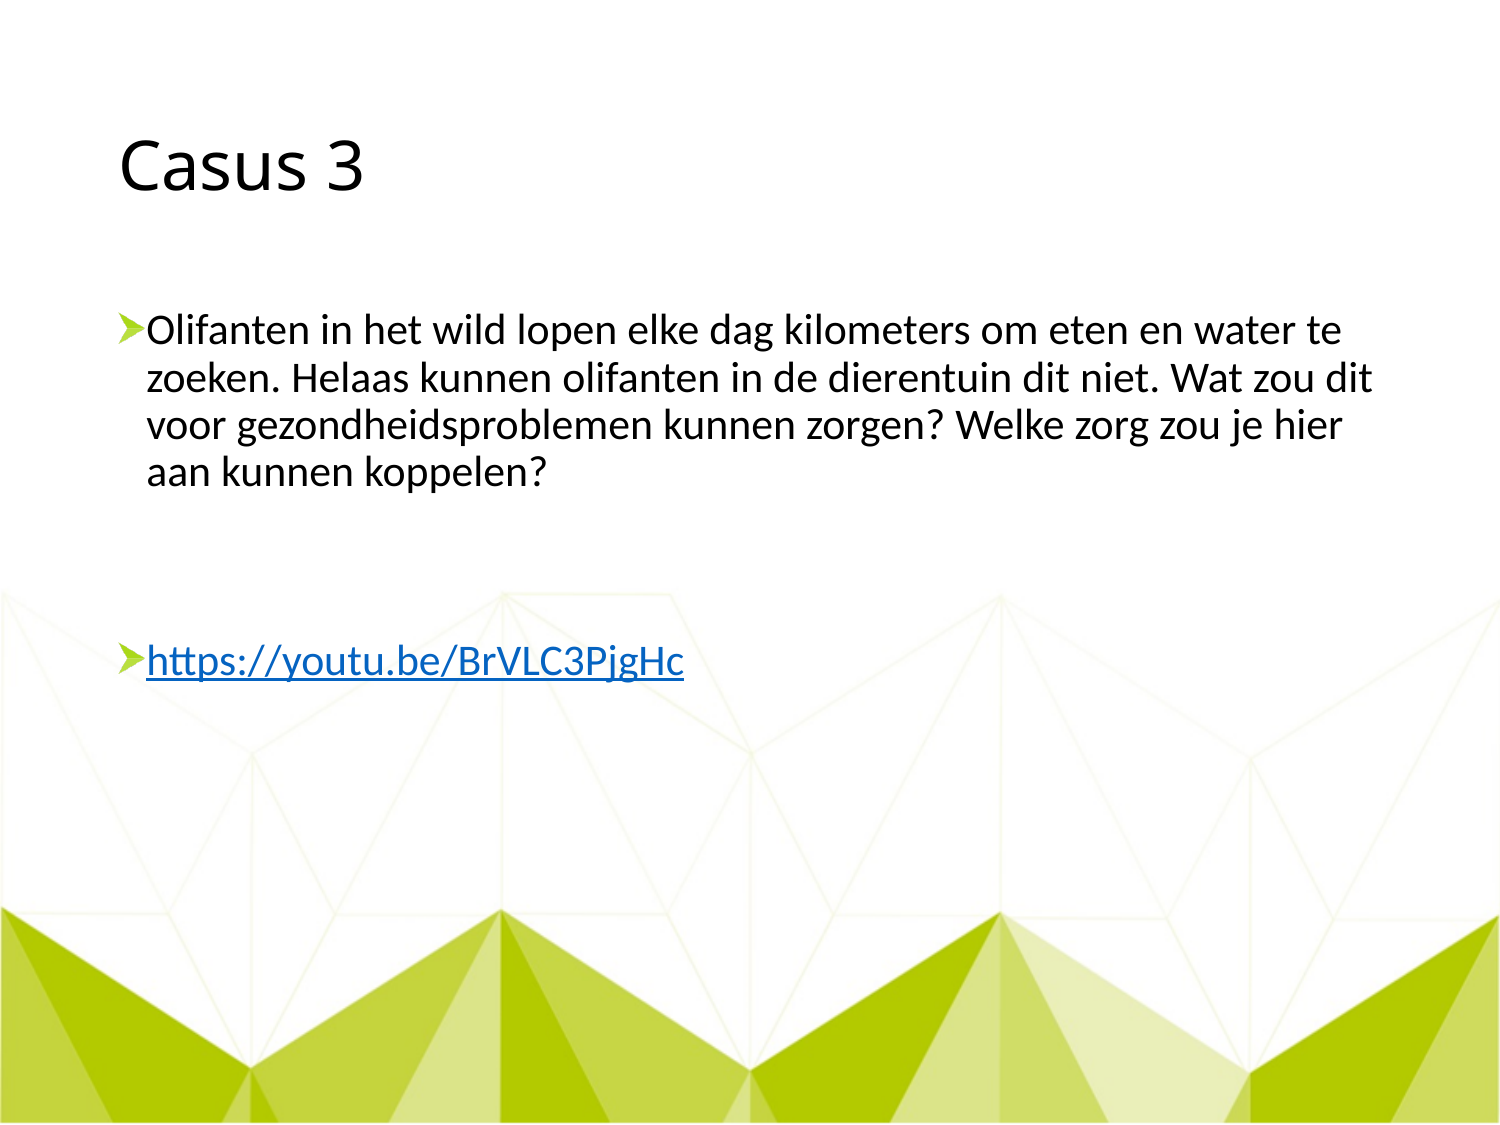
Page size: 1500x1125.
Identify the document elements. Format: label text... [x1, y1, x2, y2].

picture [0, 0, 1500, 1125]
list Olifanten in het wild lopen elke dag kilometers om eten en water te zoeken. Helaas kunnen olifanten in de dierentuin dit niet. Wat zou dit voor gezondheidsproblemen kunnen zorgen? Welke zorg zou je hier aan kunnen koppelen? https://youtu.be/BrVLC3PjgHc [103, 299, 1397, 1014]
title Casus 3 [103, 59, 1397, 278]
